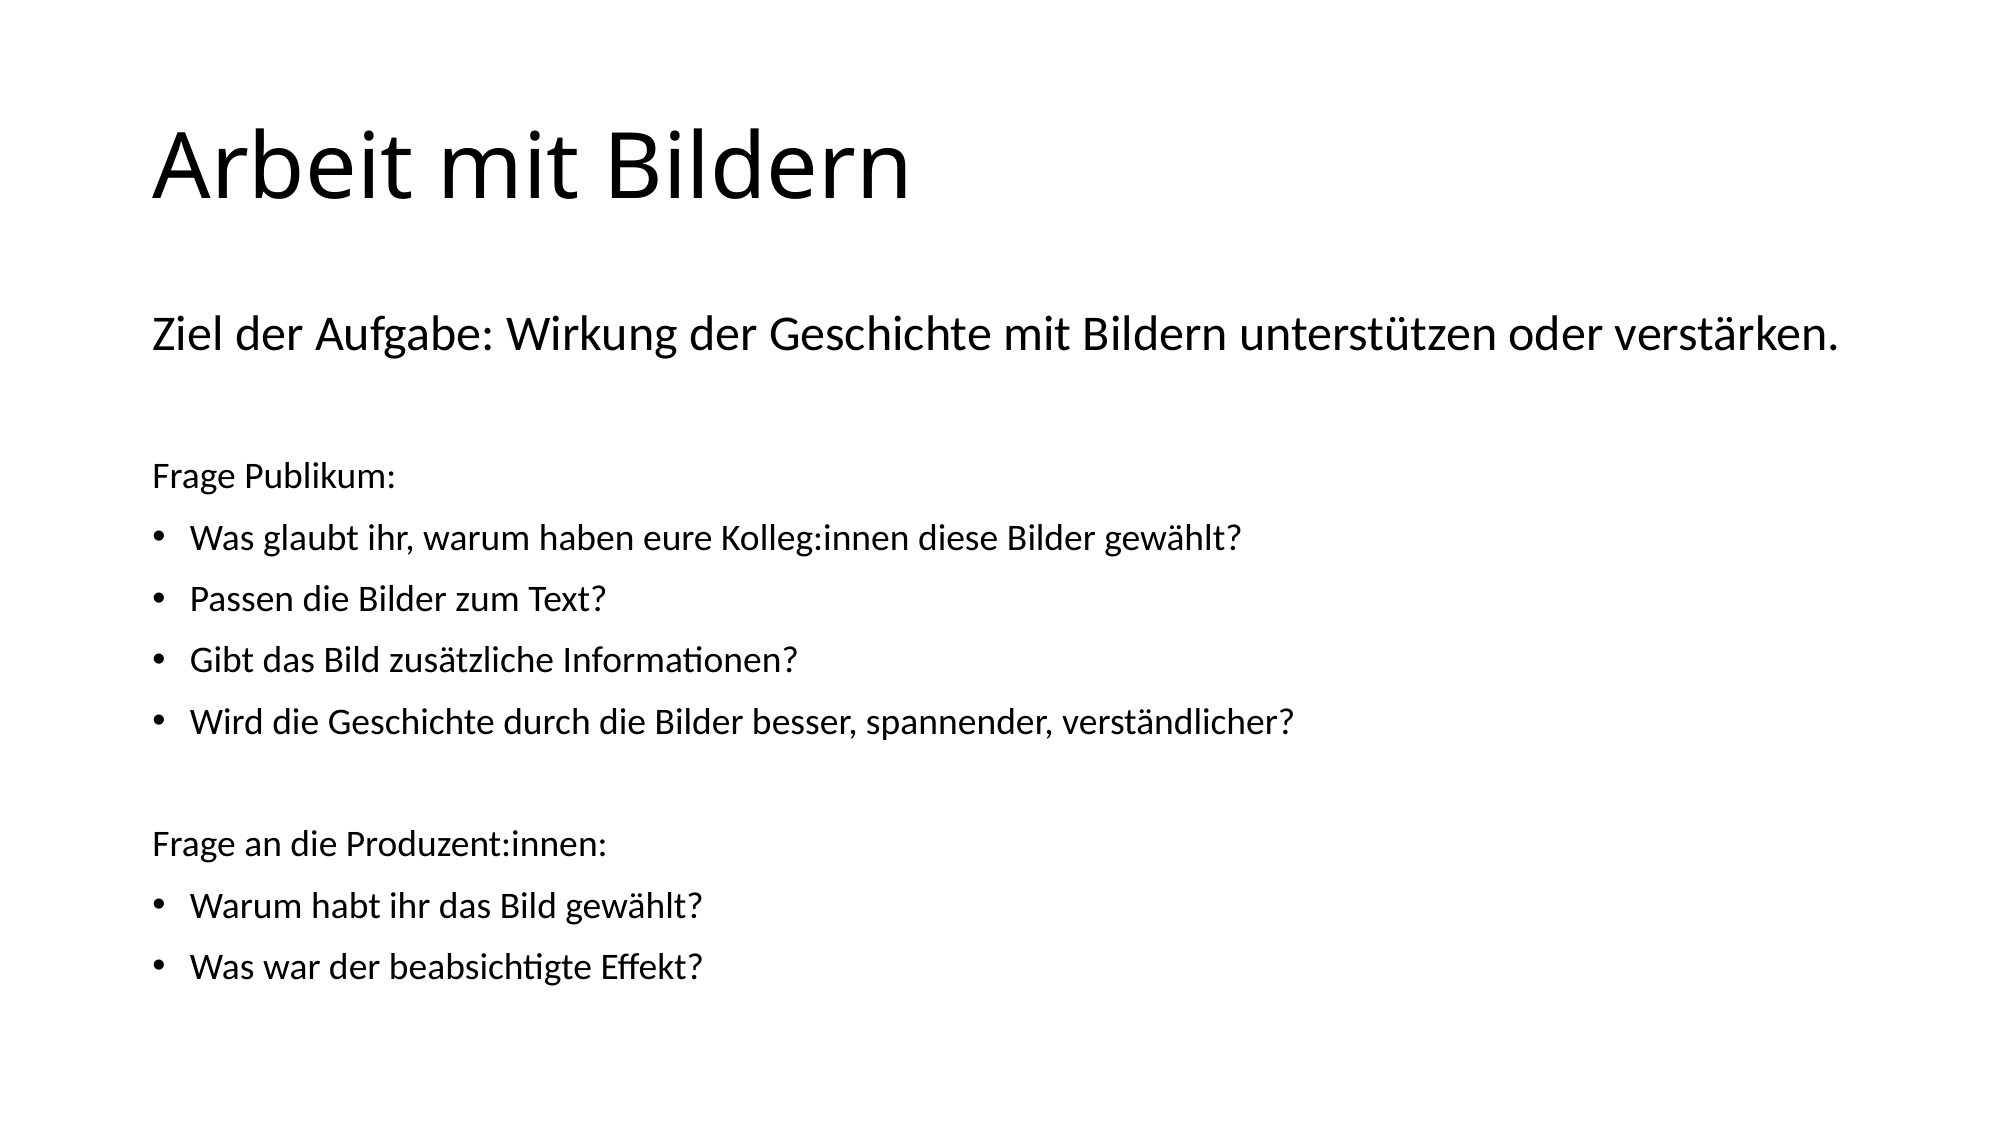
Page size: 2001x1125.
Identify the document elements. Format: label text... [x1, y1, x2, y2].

title Arbeit mit Bildern [137, 59, 1863, 278]
list Ziel der Aufgabe: Wirkung der Geschichte mit Bildern unterstützen oder verstärken. Frage Publikum: Was glaubt ihr, warum haben eure Kolleg:innen diese Bilder gewählt? Passen die Bilder zum Text? Gibt das Bild zusätzliche Informationen? Wird die Geschichte durch die Bilder besser, spannender, verständlicher? Frage an die Produzent:innen: Warum habt ihr das Bild gewählt? Was war der beabsichtigte Effekt? [137, 299, 1863, 1014]
